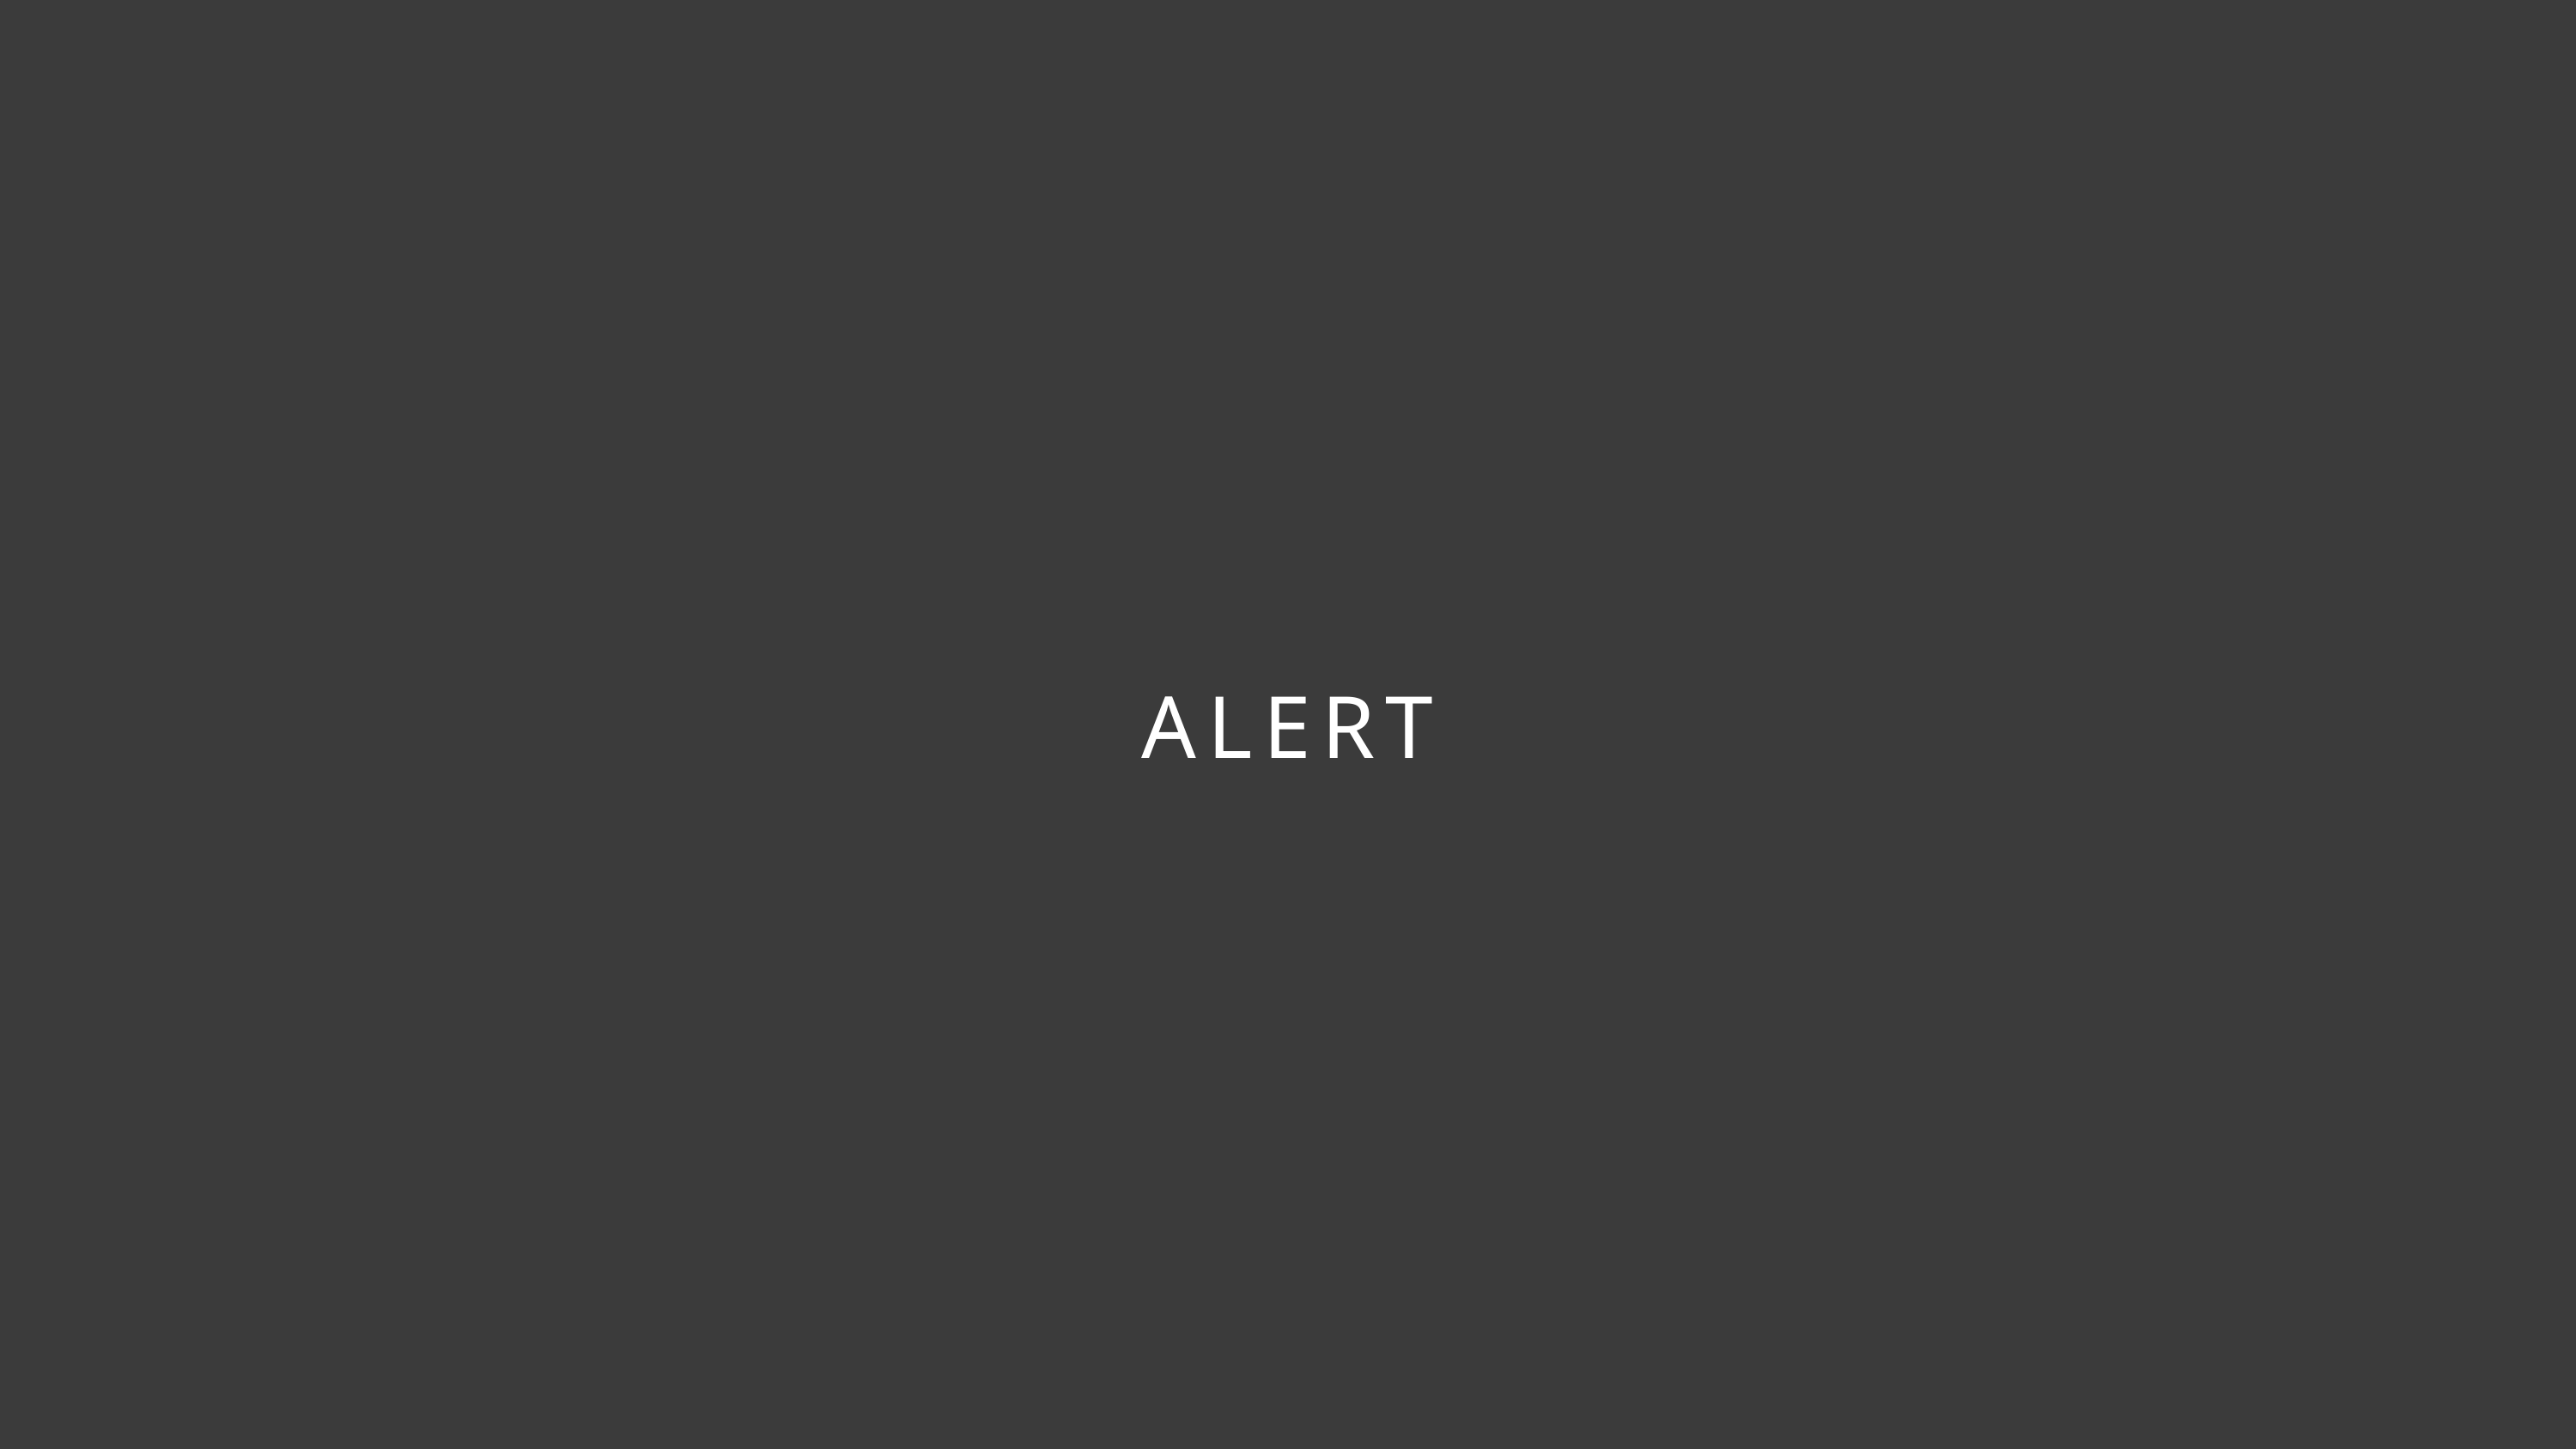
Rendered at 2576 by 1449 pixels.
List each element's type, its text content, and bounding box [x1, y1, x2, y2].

title ALERT [129, 652, 2447, 796]
